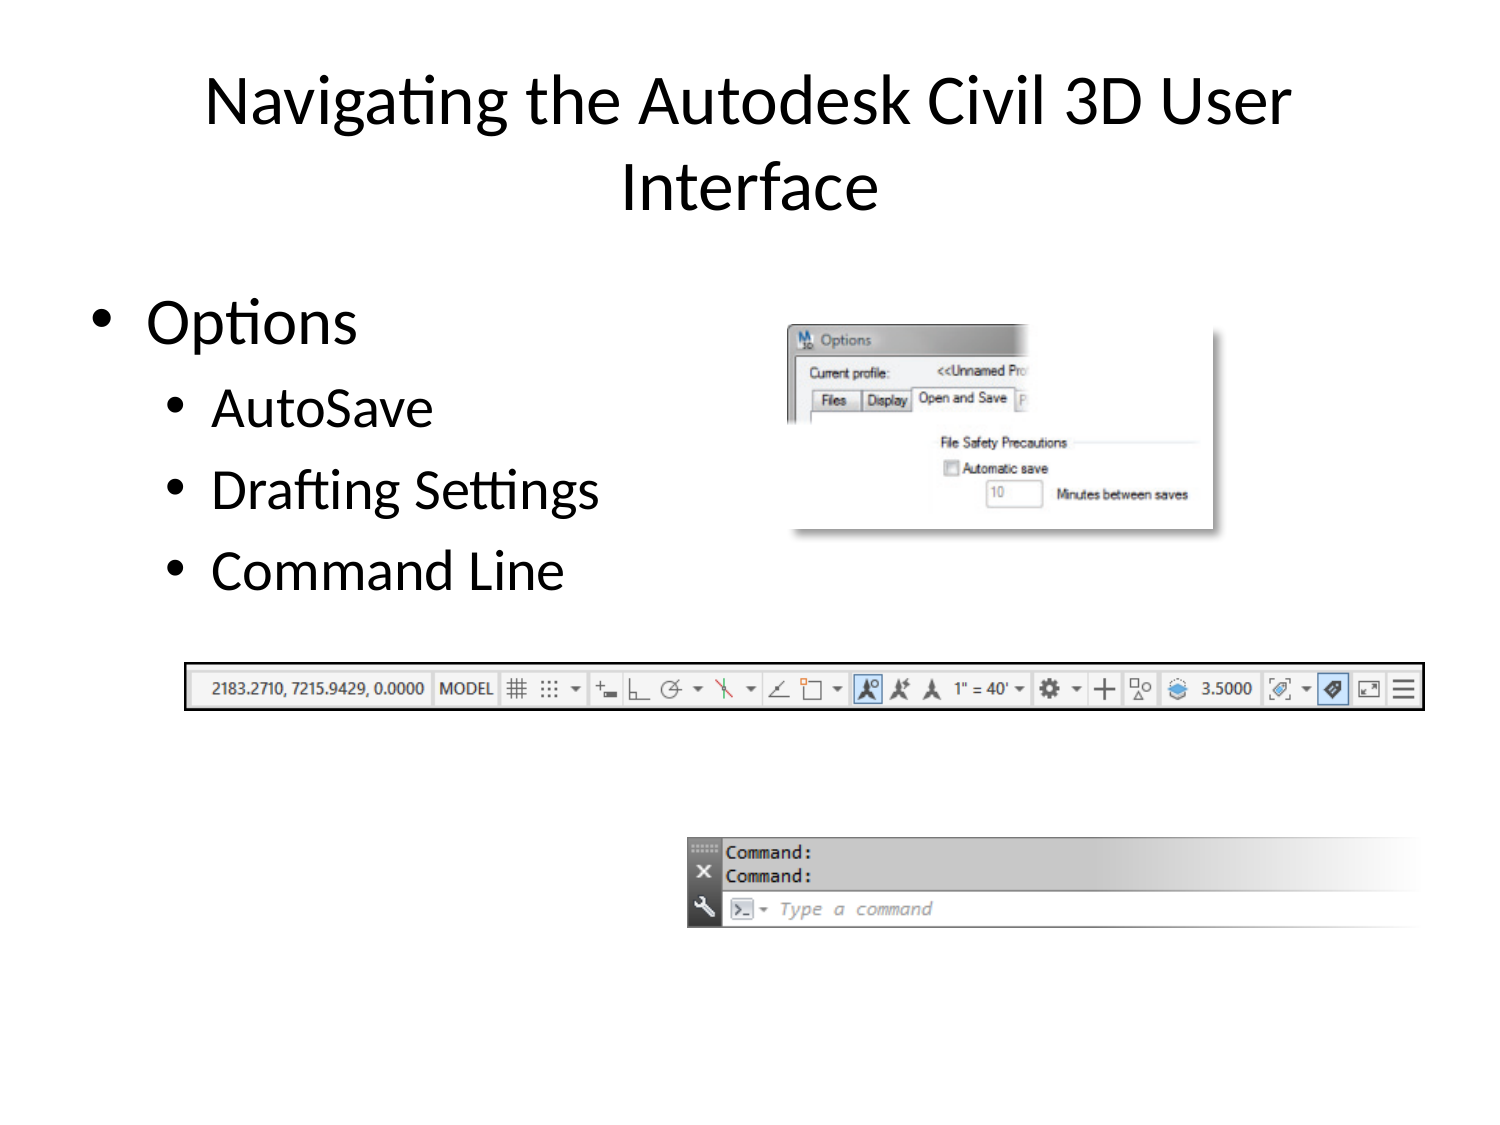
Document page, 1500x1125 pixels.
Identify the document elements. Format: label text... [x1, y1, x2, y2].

picture [687, 837, 1422, 929]
list Options AutoSave Drafting Settings Command Line [75, 270, 650, 675]
picture [787, 324, 1213, 529]
picture [183, 662, 1426, 711]
title Navigating the Autodesk Civil 3D User Interface [75, 45, 1425, 233]
